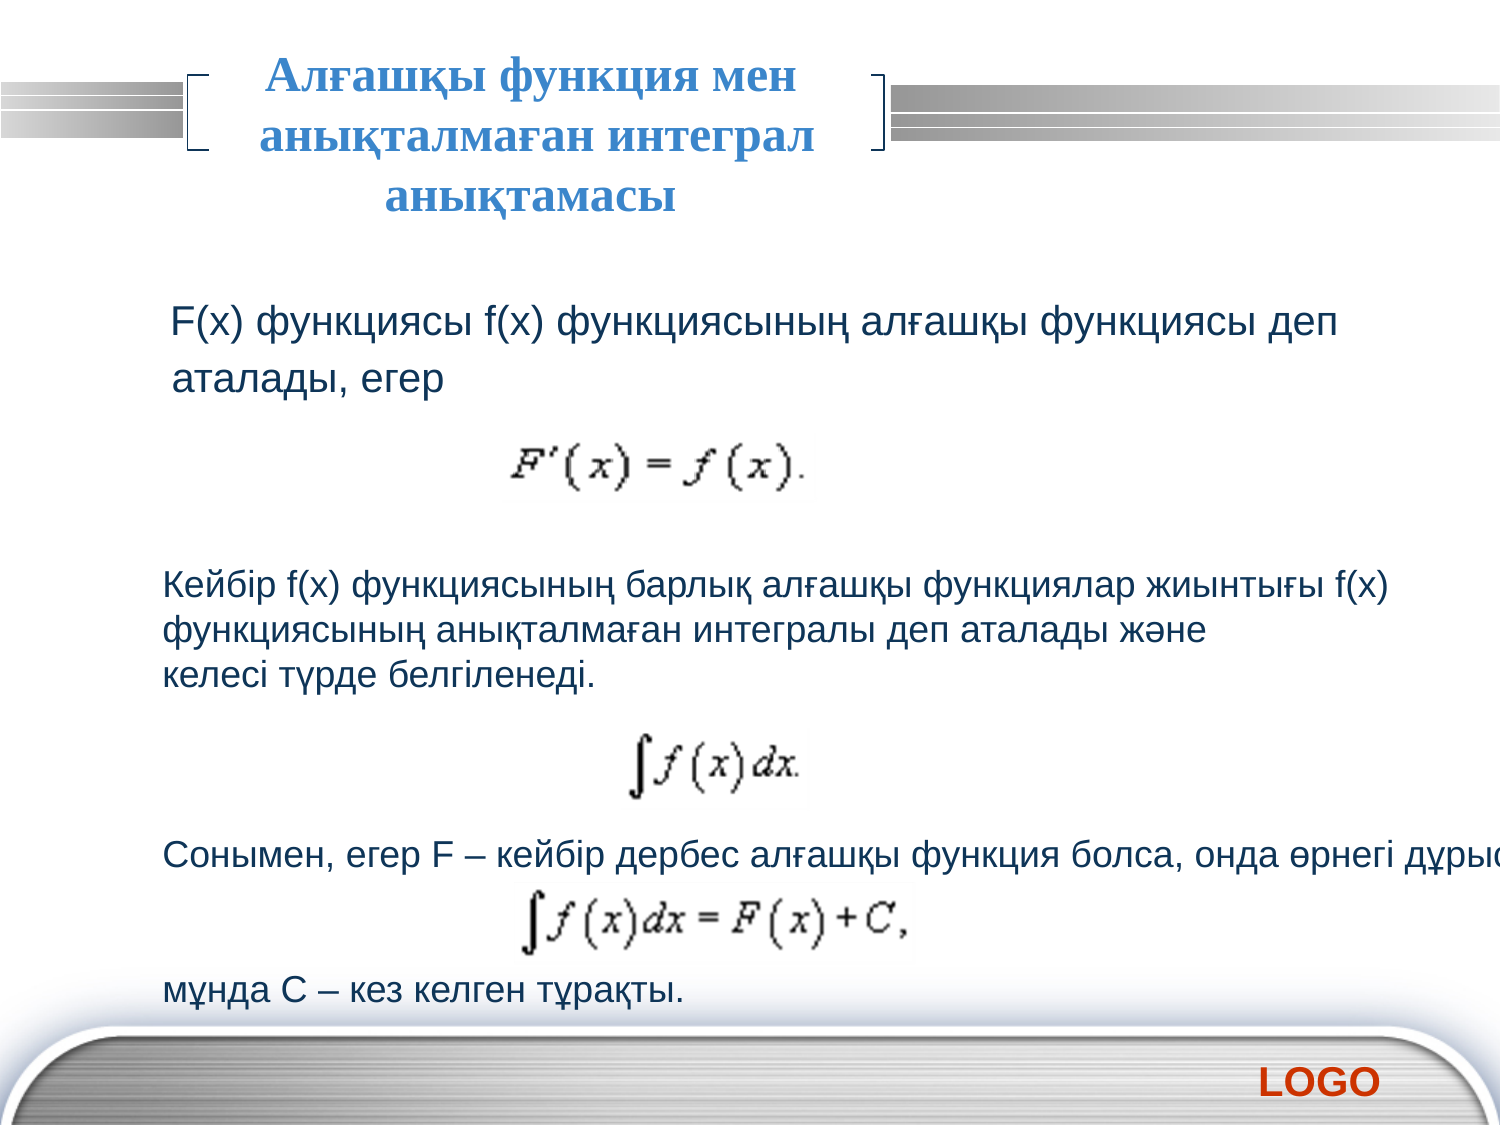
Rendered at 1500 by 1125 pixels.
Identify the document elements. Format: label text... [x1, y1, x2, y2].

picture [513, 881, 918, 967]
title Алғашқы функция мен анықталмаған интеграл анықтамасы [194, 30, 881, 232]
text_box Кейбір f(x) функциясының барлық алғашқы функциялар жиынтығы f(x) функциясының анықталмаған интегралы деп аталады және келесі түрде белгіленеді. [147, 552, 1450, 703]
picture [0, 0, 1500, 1125]
list F(x) функциясы f(x) функциясының алғашқы функциясы деп аталады, егер [100, 255, 1451, 563]
text_box Сонымен, егер F – кейбір дербес алғашқы функция болса, онда өрнегі дұрыс мұнда С – кез келген тұрақты. [147, 822, 1500, 1063]
